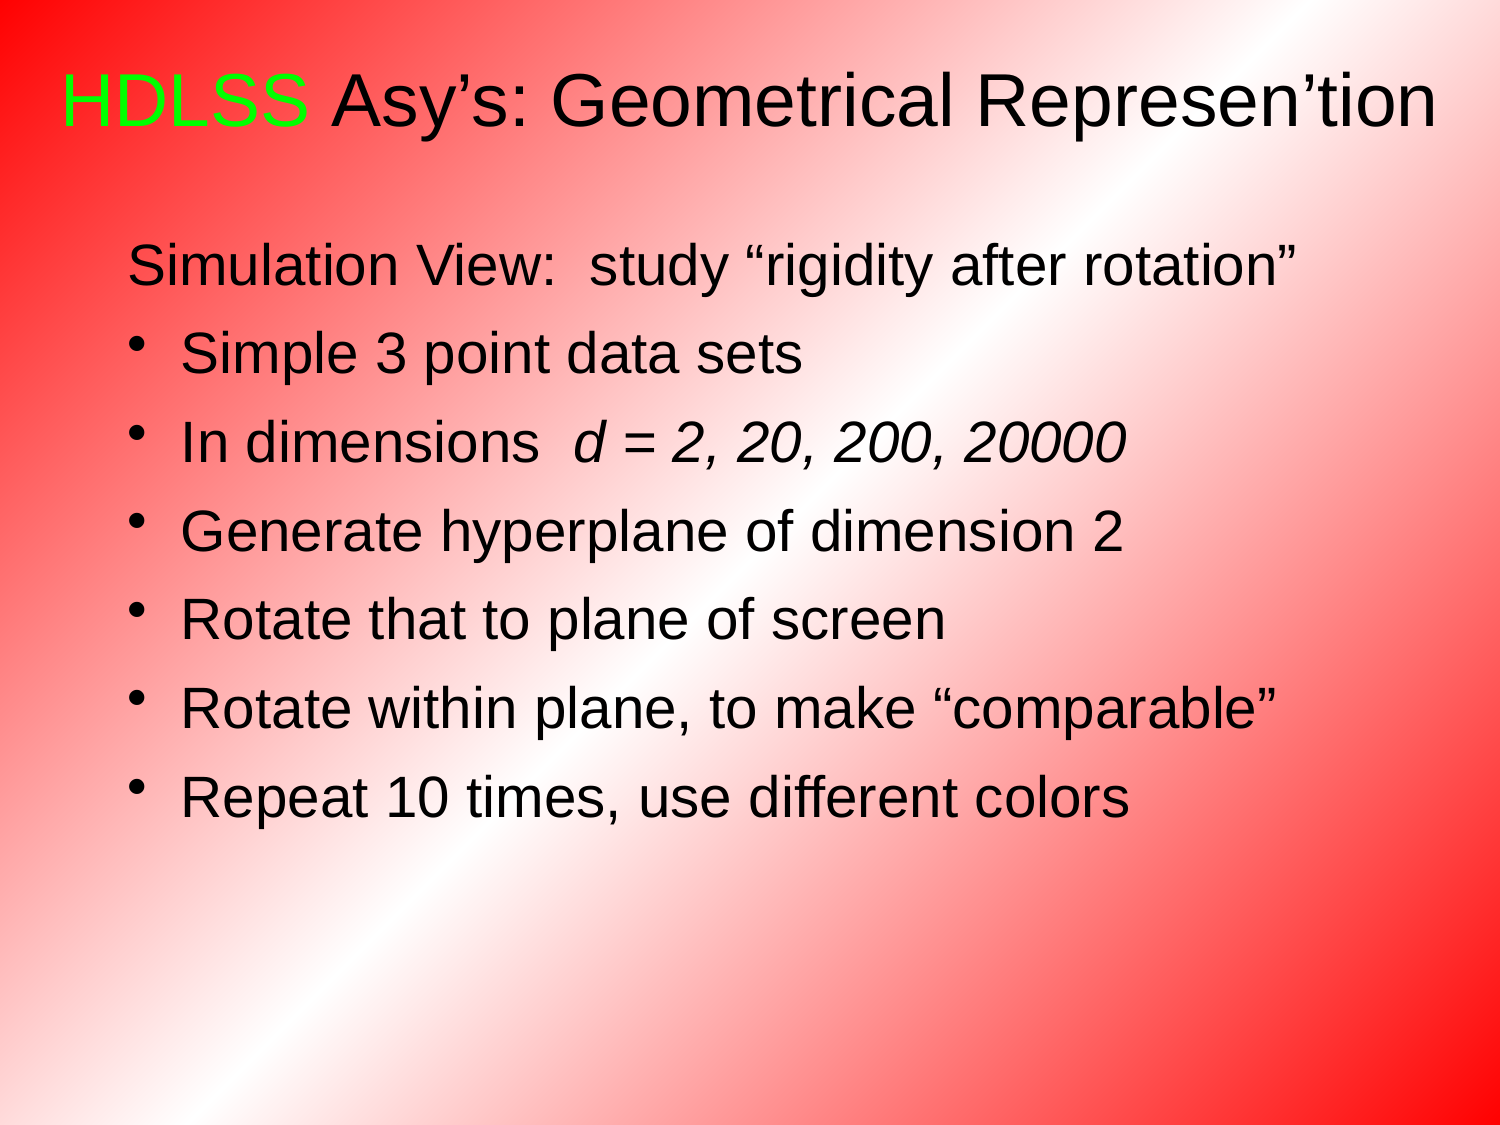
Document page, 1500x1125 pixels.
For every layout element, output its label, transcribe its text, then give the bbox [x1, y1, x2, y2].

list Simulation View: study “rigidity after rotation” Simple 3 point data sets In dimensions d = 2, 20, 200, 20000 Generate hyperplane of dimension 2 Rotate that to plane of screen Rotate within plane, to make “comparable” Repeat 10 times, use different colors [112, 212, 1358, 1025]
title HDLSS Asy’s: Geometrical Represen’tion [37, 37, 1463, 156]
